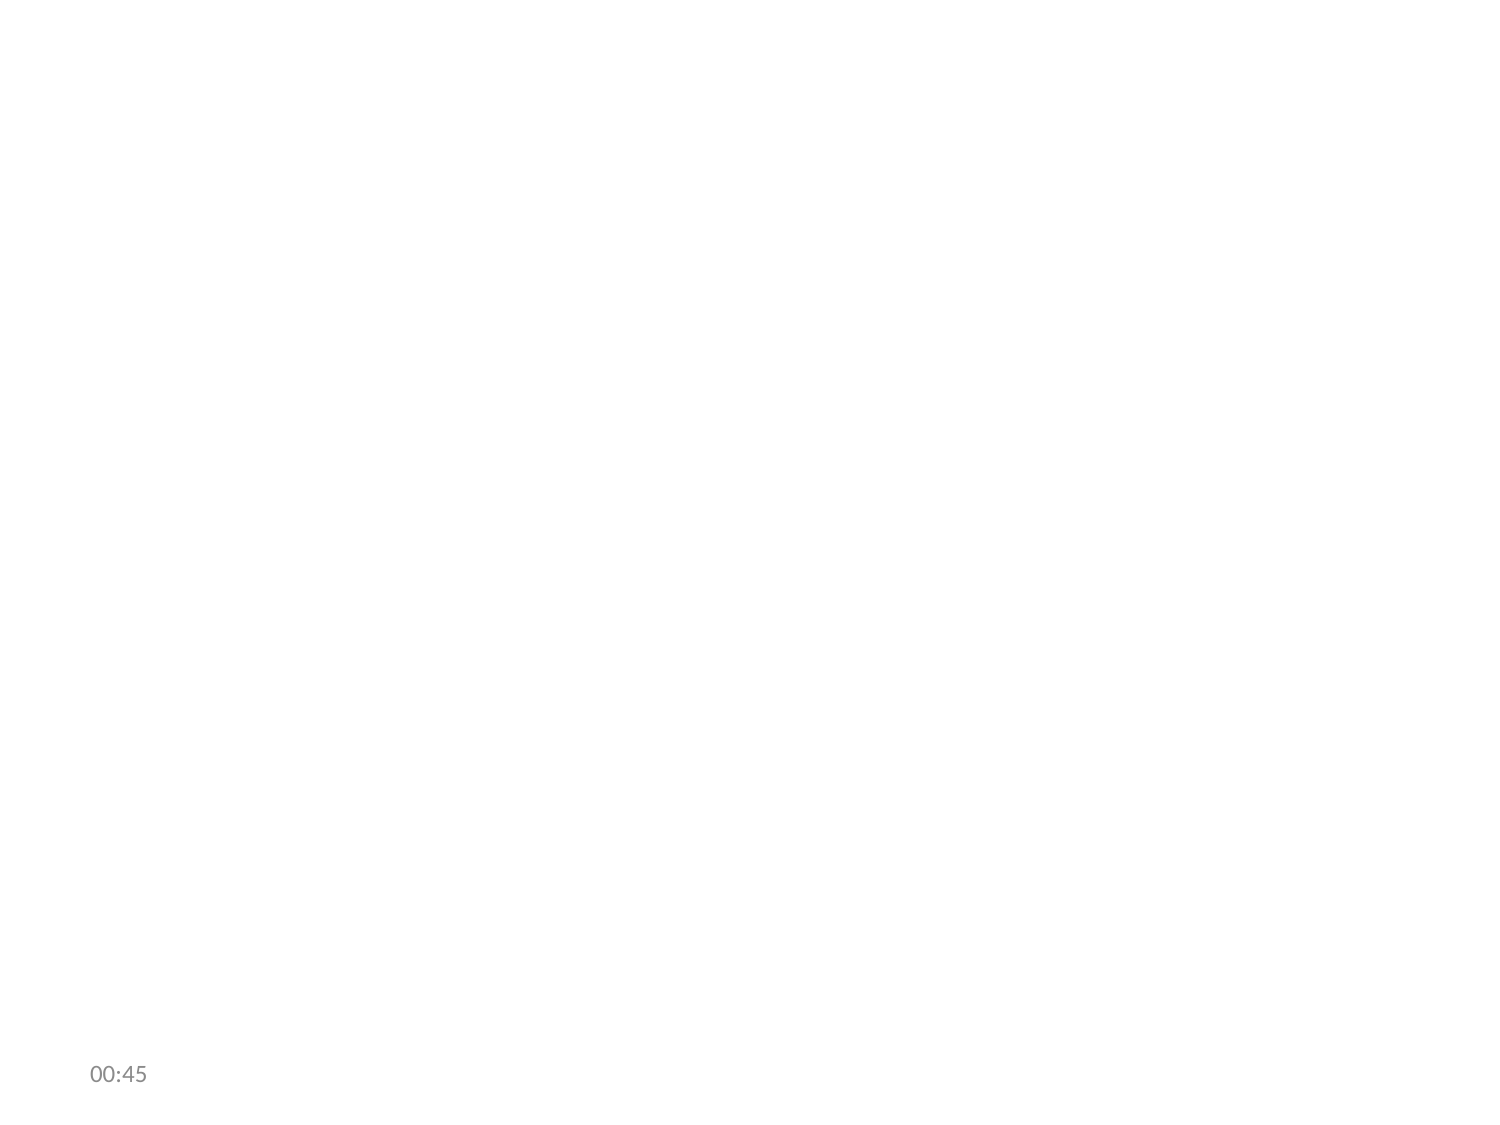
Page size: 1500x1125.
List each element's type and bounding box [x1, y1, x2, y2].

slide_number [75, 1042, 425, 1103]
